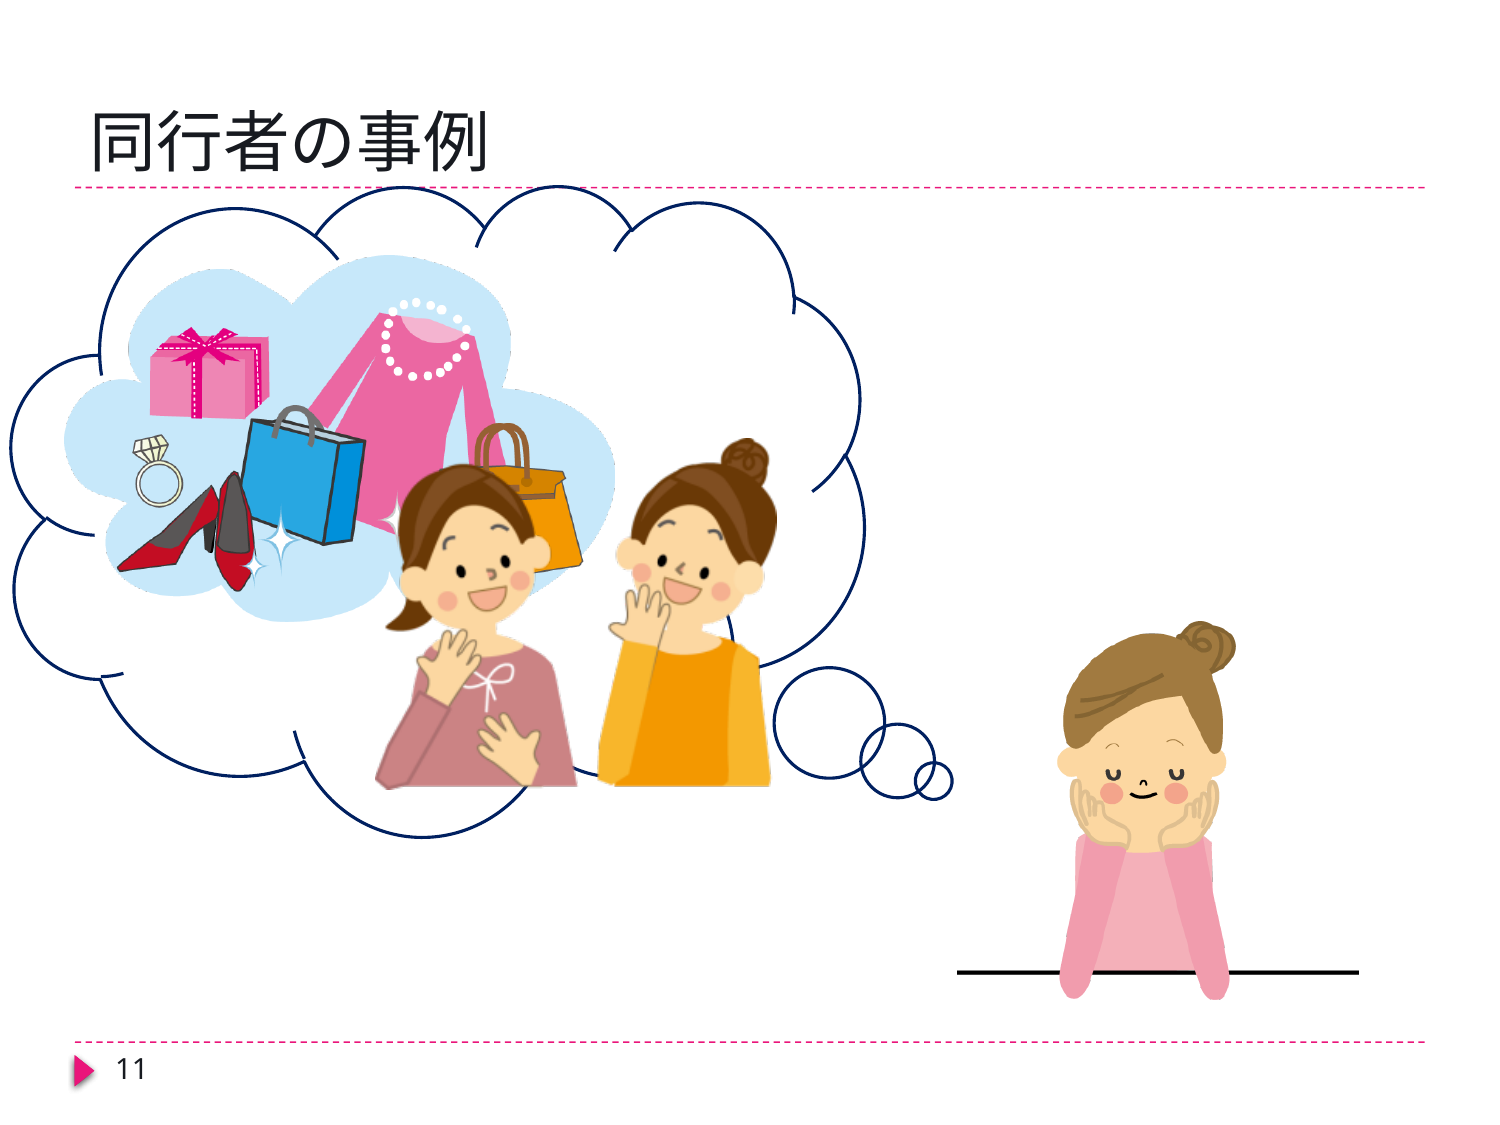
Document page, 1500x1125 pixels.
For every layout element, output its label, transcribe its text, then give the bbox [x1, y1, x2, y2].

picture [957, 621, 1359, 1001]
text_box [133, 185, 867, 661]
title 同行者の事例 [75, 37, 1425, 188]
text_box [782, 666, 951, 801]
text_box [9, 363, 515, 840]
slide_number 11 [100, 1042, 426, 1103]
picture [64, 255, 778, 790]
